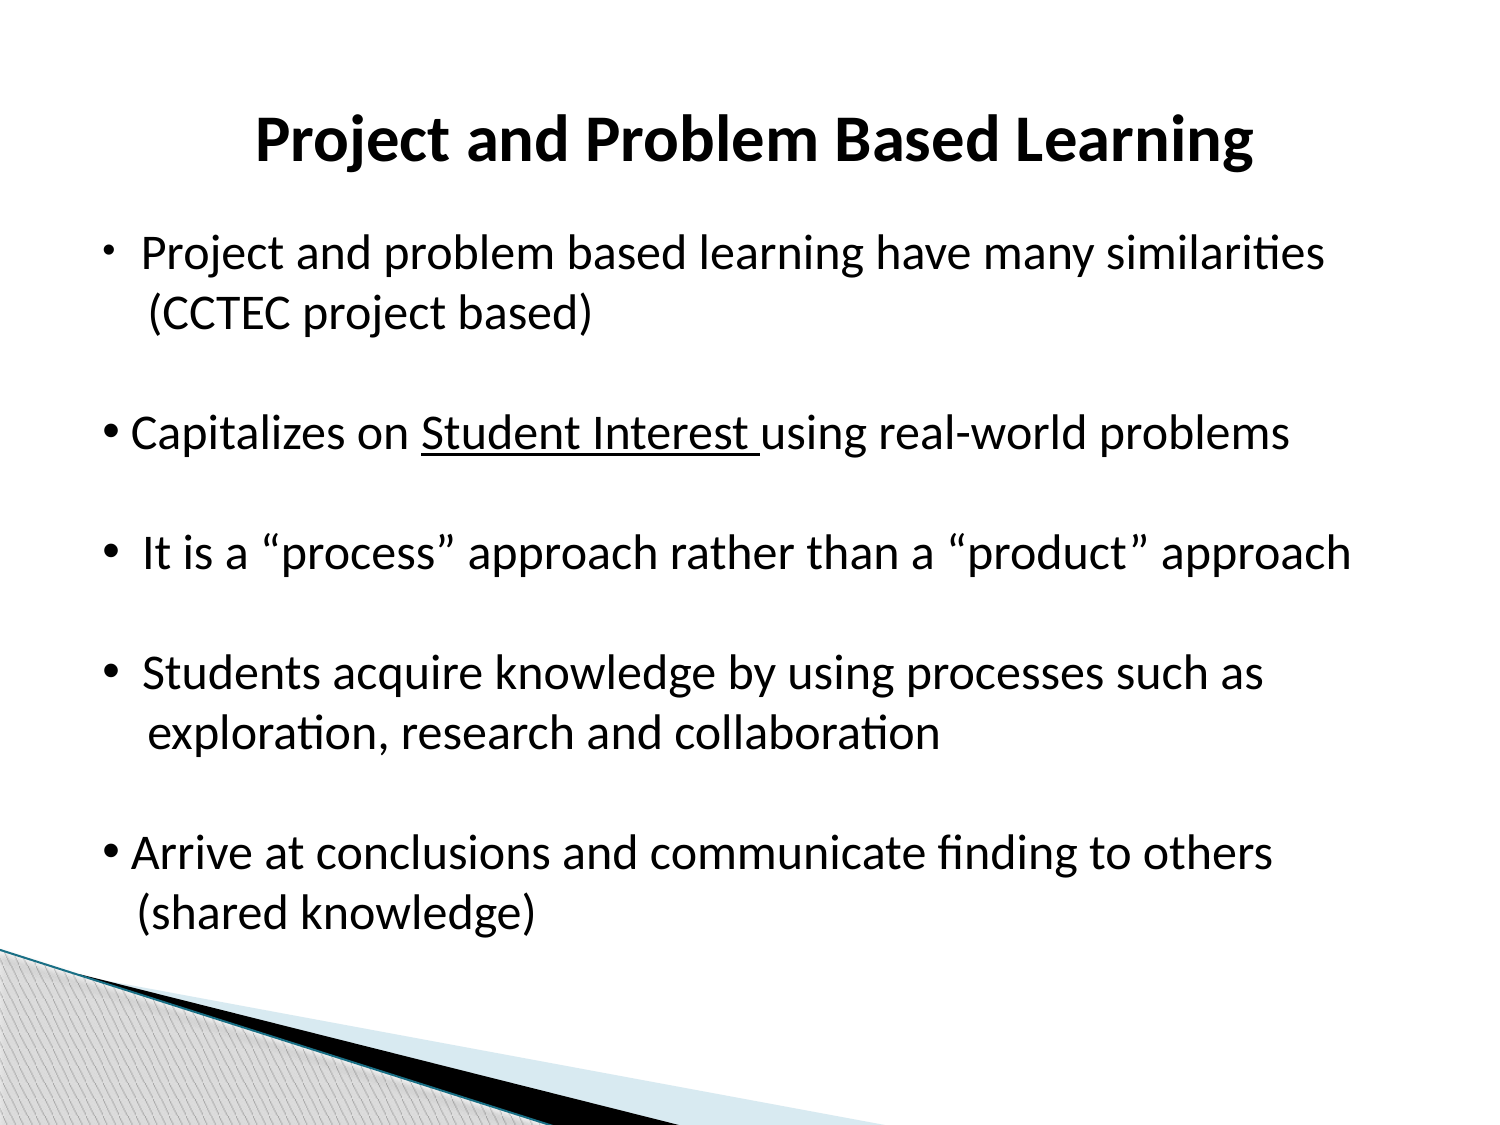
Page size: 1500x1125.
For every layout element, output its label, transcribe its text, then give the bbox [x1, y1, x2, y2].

text_box Project and Problem Based Learning Project and problem based learning have many similarities (CCTEC project based) Capitalizes on Student Interest using real-world problems It is a “process” approach rather than a “product” approach Students acquire knowledge by using processes such as exploration, research and collaboration Arrive at conclusions and communicate finding to others (shared knowledge) [87, 87, 1438, 1038]
